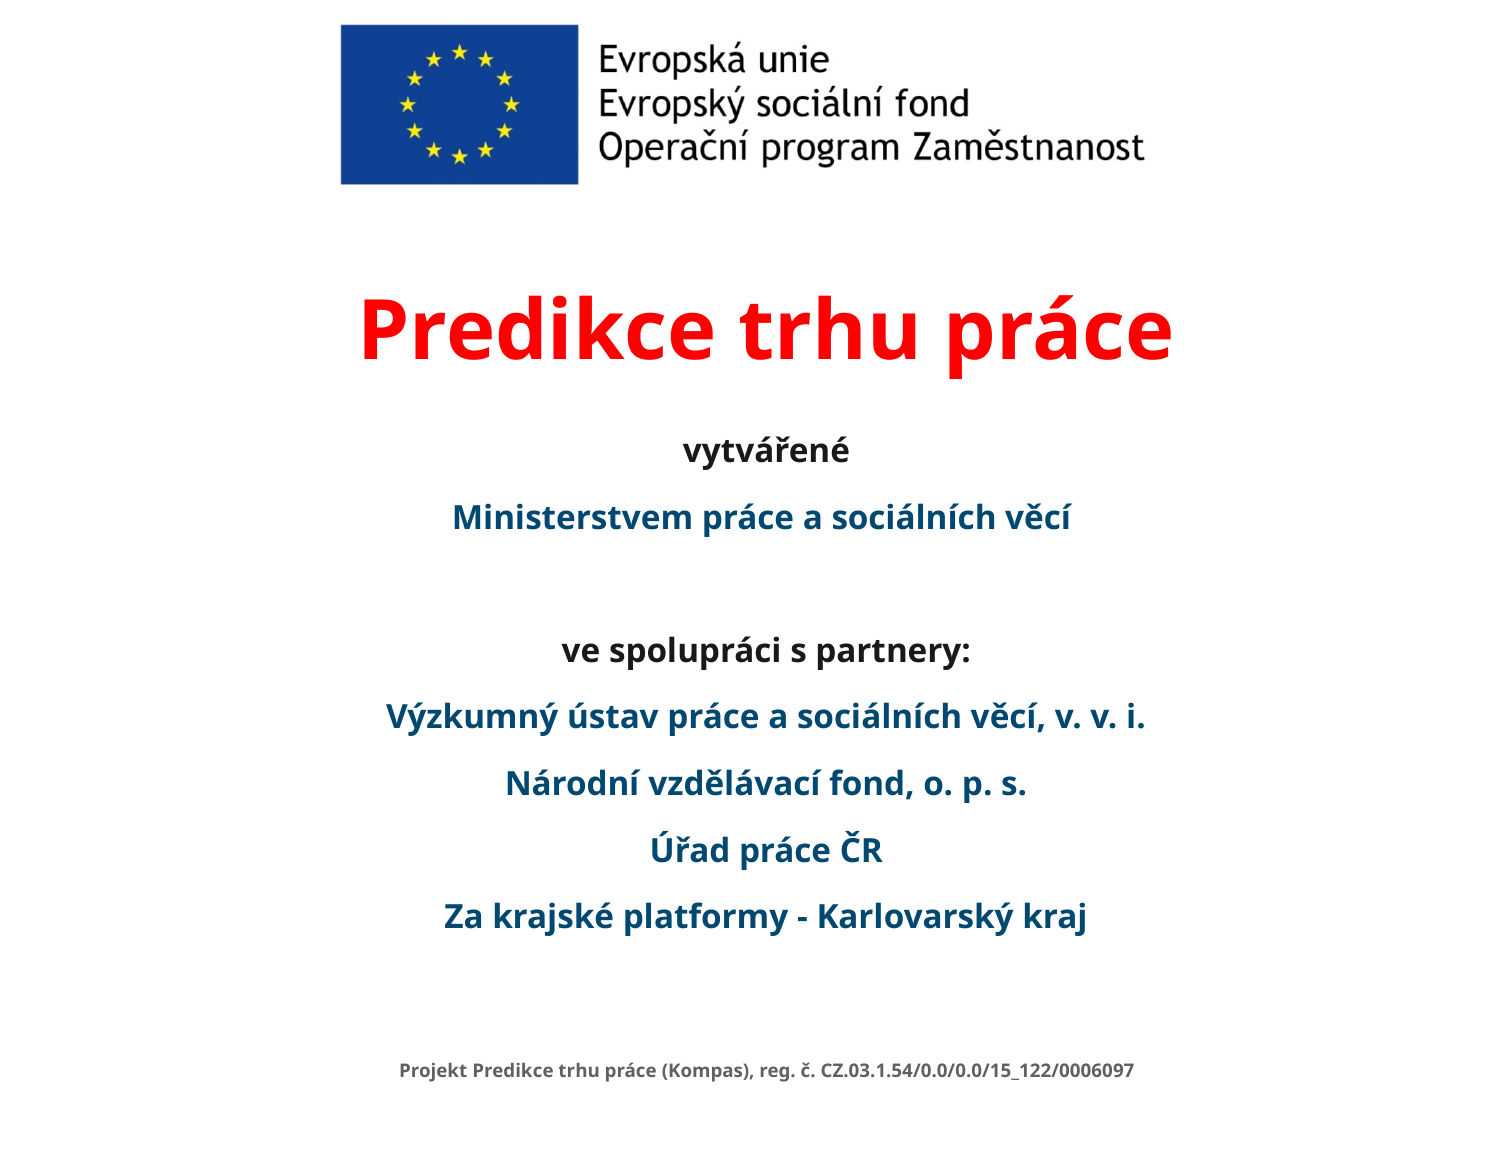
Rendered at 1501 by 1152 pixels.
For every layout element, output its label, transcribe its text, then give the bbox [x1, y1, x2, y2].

text_box Predikce trhu práce vytvářené Ministerstvem práce a sociálních věcí ve spolupráci s partnery: Výzkumný ústav práce a sociálních věcí, v. v. i. Národní vzdělávací fond, o. p. s. Úřad práce ČR Za krajské platformy - Karlovarský kraj Projekt Predikce trhu práce (Kompas), reg. č. CZ.03.1.54/0.0/0.0/15_122/0006097 [74, 268, 1459, 1130]
picture [336, 20, 1145, 189]
